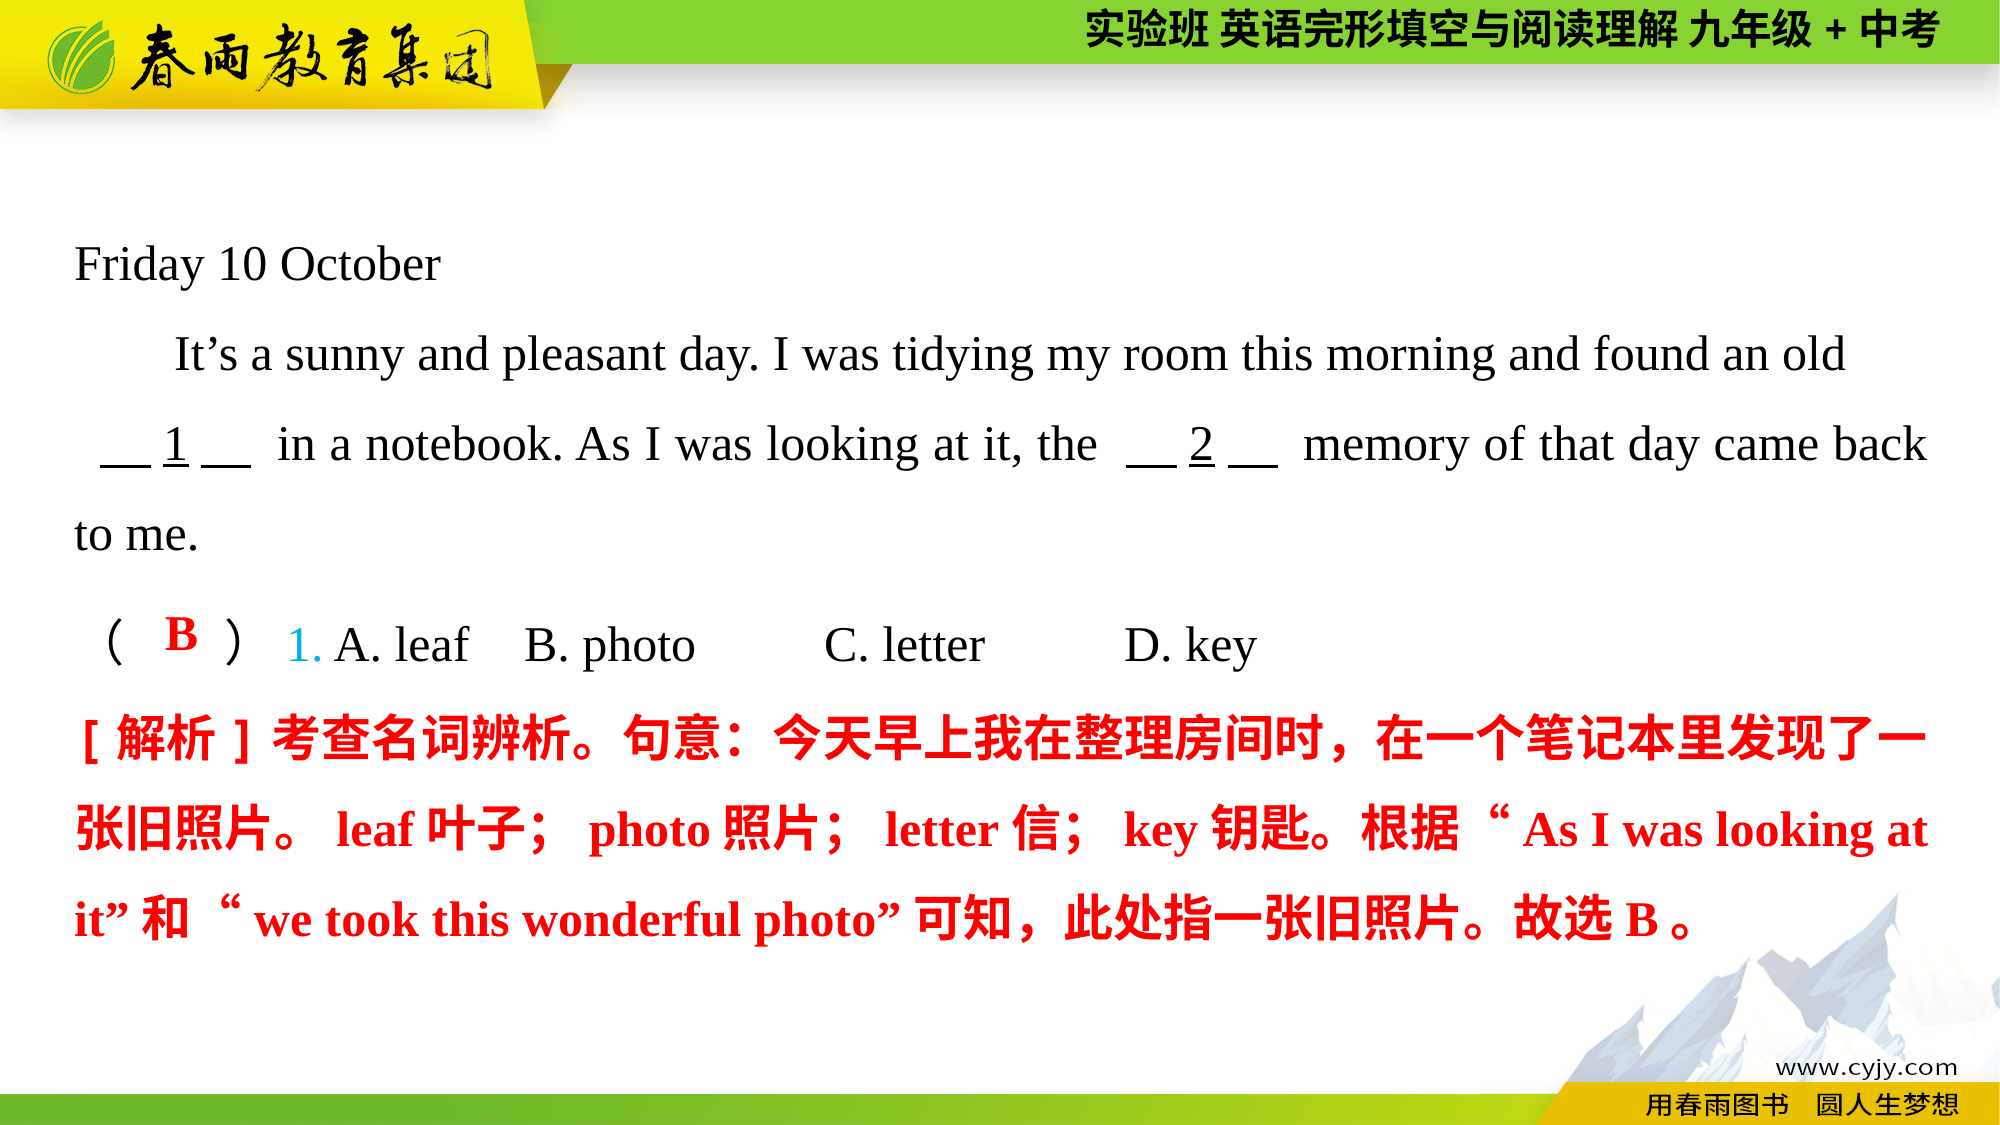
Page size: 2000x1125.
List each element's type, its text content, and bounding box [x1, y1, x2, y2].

picture [0, 0, 2000, 1125]
text_box B [149, 593, 213, 668]
list Friday 10 October It’s a sunny and pleasant day. I was tidying my room this morning and found an old 1 in a notebook. As I was looking at it, the 2 memory of that day came back to me. [59, 193, 1944, 572]
text_box [解析]考查名词辨析。句意：今天早上我在整理房间时，在一个笔记本里发现了一张旧照片。leaf叶子；photo照片；letter信；key钥匙。根据“As I was looking at it”和“we took this wonderful photo”可知，此处指一张旧照片。故选B。 [59, 668, 1944, 954]
text_box （ ）1. A. leaf B. photo C. letter D. key [59, 574, 1944, 668]
